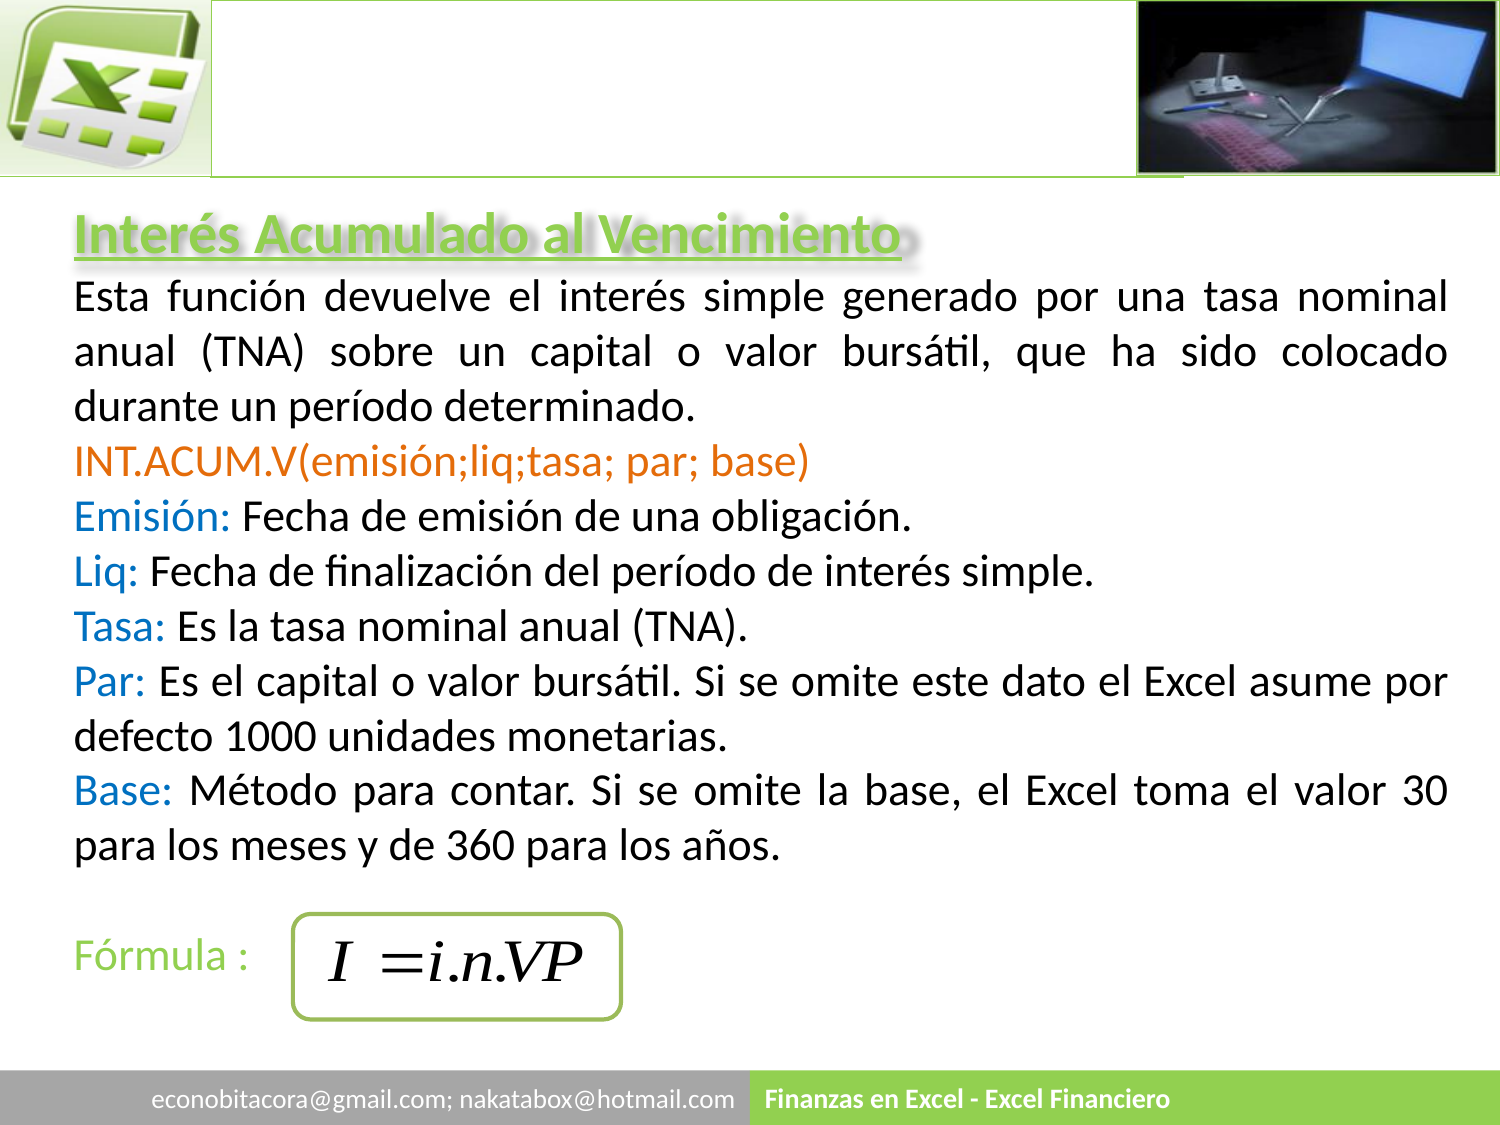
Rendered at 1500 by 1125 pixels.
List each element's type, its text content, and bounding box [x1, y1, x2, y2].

text_box [290, 911, 624, 1022]
text_box Esta función devuelve el interés simple generado por una tasa nominal anual (TNA) sobre un capital o valor bursátil, que ha sido colocado durante un período determinado. INT.ACUM.V(emisión;liq;tasa; par; base) Emisión: Fecha de emisión de una obligación. Liq: Fecha de finalización del período de interés simple. Tasa: Es la tasa nominal anual (TNA). Par: Es el capital o valor bursátil. Si se omite este dato el Excel asume por defecto 1000 unidades monetarias. Base: Método para contar. Si se omite la base, el Excel toma el valor 30 para los meses y de 360 para los años. Fórmula : [58, 257, 1465, 1055]
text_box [316, 925, 598, 997]
picture [0, 0, 212, 177]
text_box [212, 0, 1134, 178]
picture [1136, 0, 1500, 177]
text_box Finanzas en Excel - Excel Financiero [749, 1070, 1500, 1125]
subtitle Interés Acumulado al Vencimiento [58, 187, 1067, 257]
text_box econobitacora@gmail.com; nakatabox@hotmail.com [0, 1070, 749, 1125]
